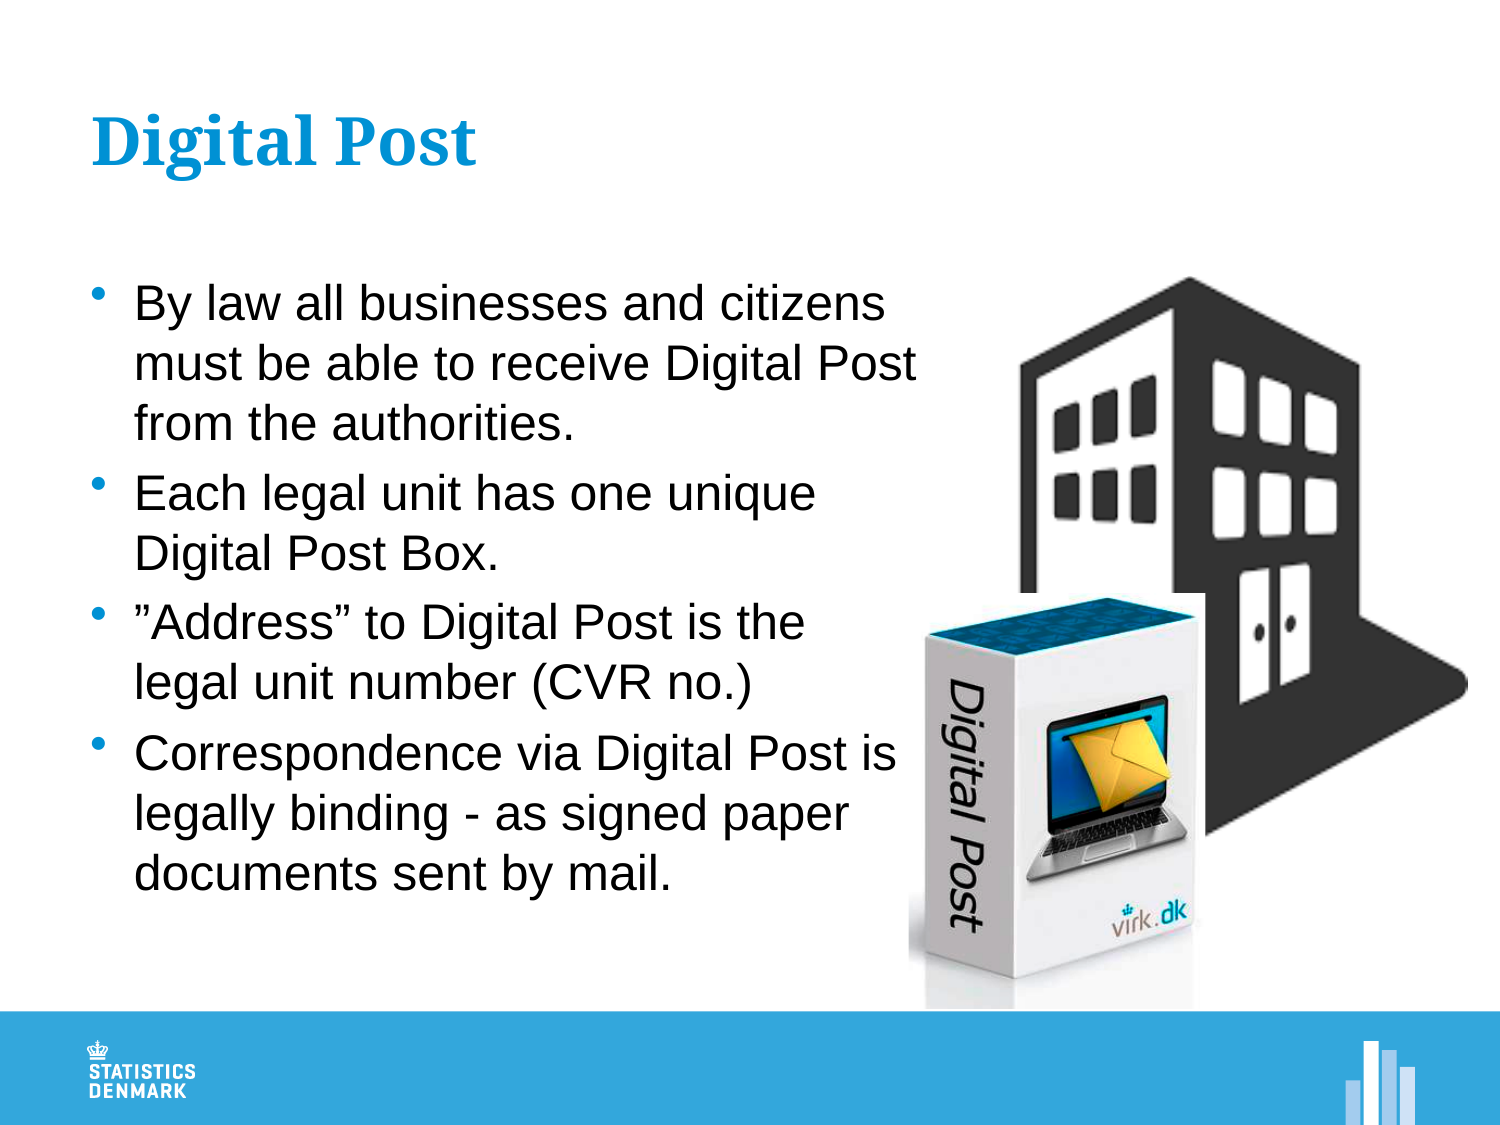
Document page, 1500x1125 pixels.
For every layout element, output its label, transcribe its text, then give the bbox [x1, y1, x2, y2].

picture [908, 275, 1469, 1009]
picture [87, 1040, 195, 1098]
title Digital Post [76, 45, 1424, 233]
list By law all businesses and citizens must be able to receive Digital Post from the authorities. Each legal unit has one unique Digital Post Box. ”Address” to Digital Post is the legal unit number (CVR no.) Correspondence via Digital Post is legally binding - as signed paper documents sent by mail. [75, 262, 939, 1005]
